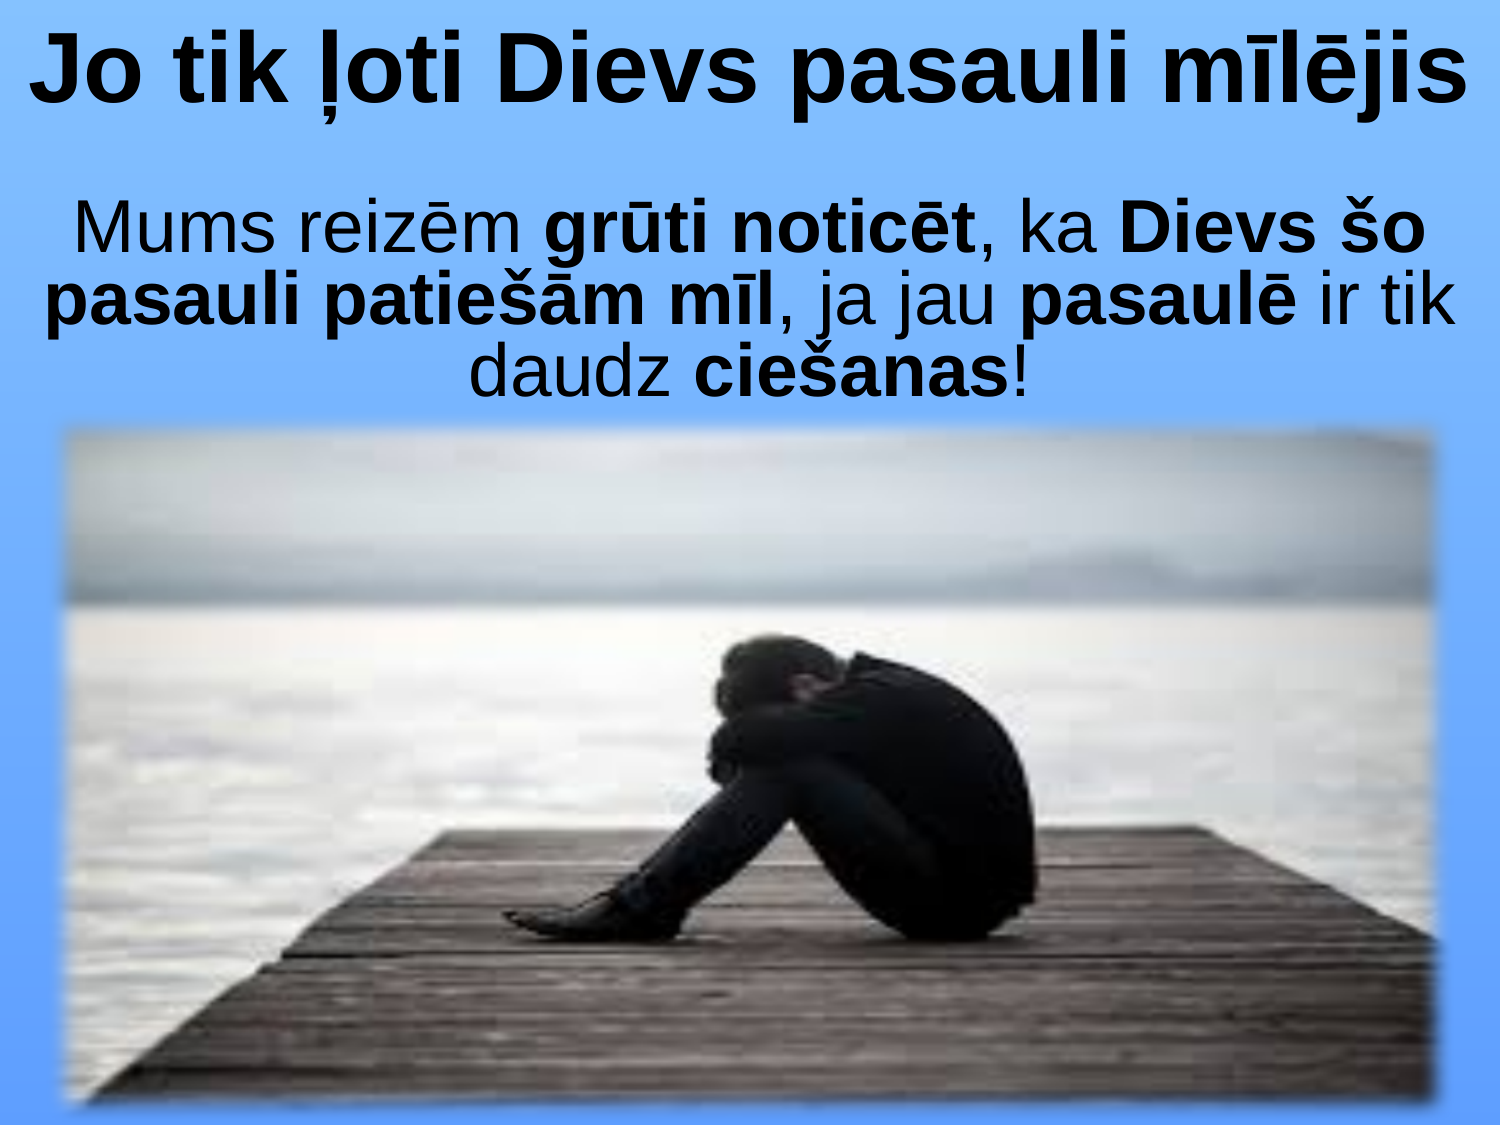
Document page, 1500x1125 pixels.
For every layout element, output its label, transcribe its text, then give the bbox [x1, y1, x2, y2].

title Jo tik ļoti Dievs pasauli mīlējis [0, 0, 1500, 126]
list Mums reizēm grūti noticēt, ka Dievs šo pasauli patiešām mīl, ja jau pasaulē ir tik daudz ciešanas! [0, 187, 1500, 458]
picture [46, 409, 1454, 1122]
